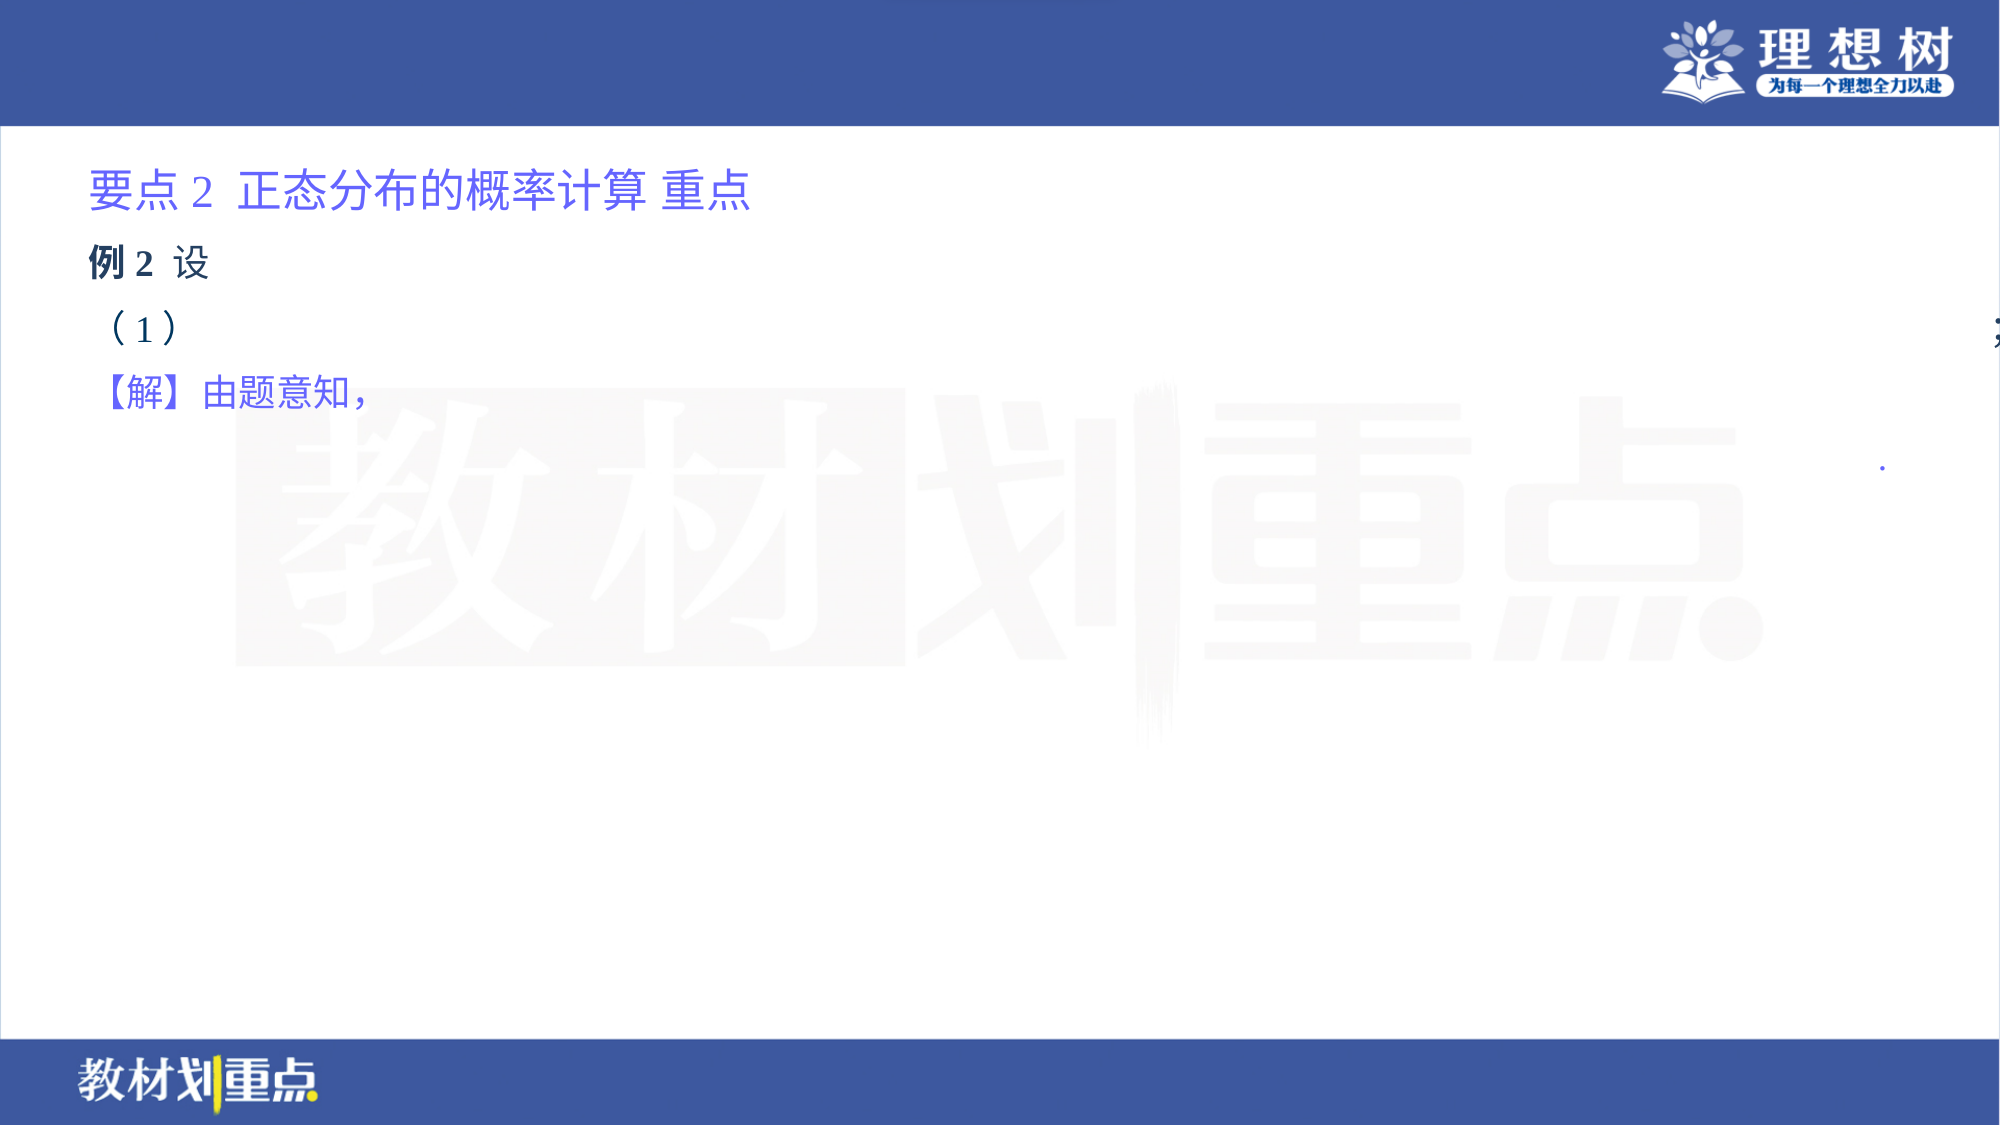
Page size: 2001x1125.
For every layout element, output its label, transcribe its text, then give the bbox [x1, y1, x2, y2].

text_box 要点2 正态分布的概率计算 重点 [88, 135, 1911, 276]
picture [0, 0, 2000, 1125]
